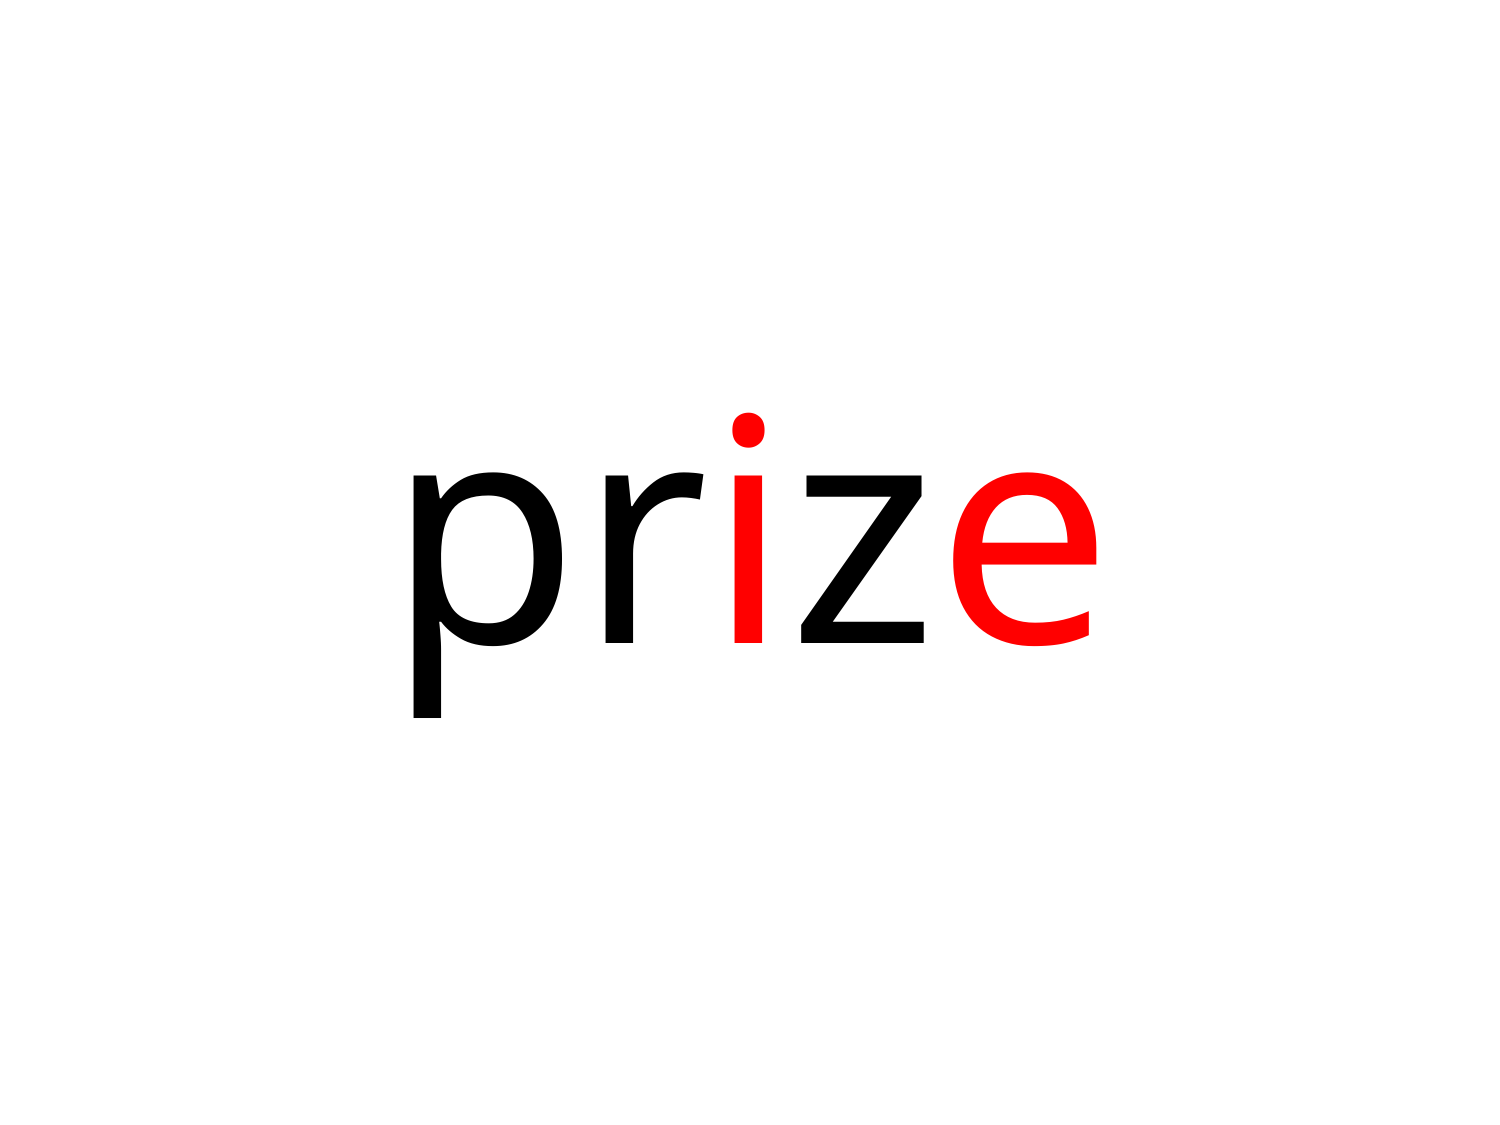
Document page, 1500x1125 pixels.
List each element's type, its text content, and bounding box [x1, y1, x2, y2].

title prize [75, 425, 1425, 613]
